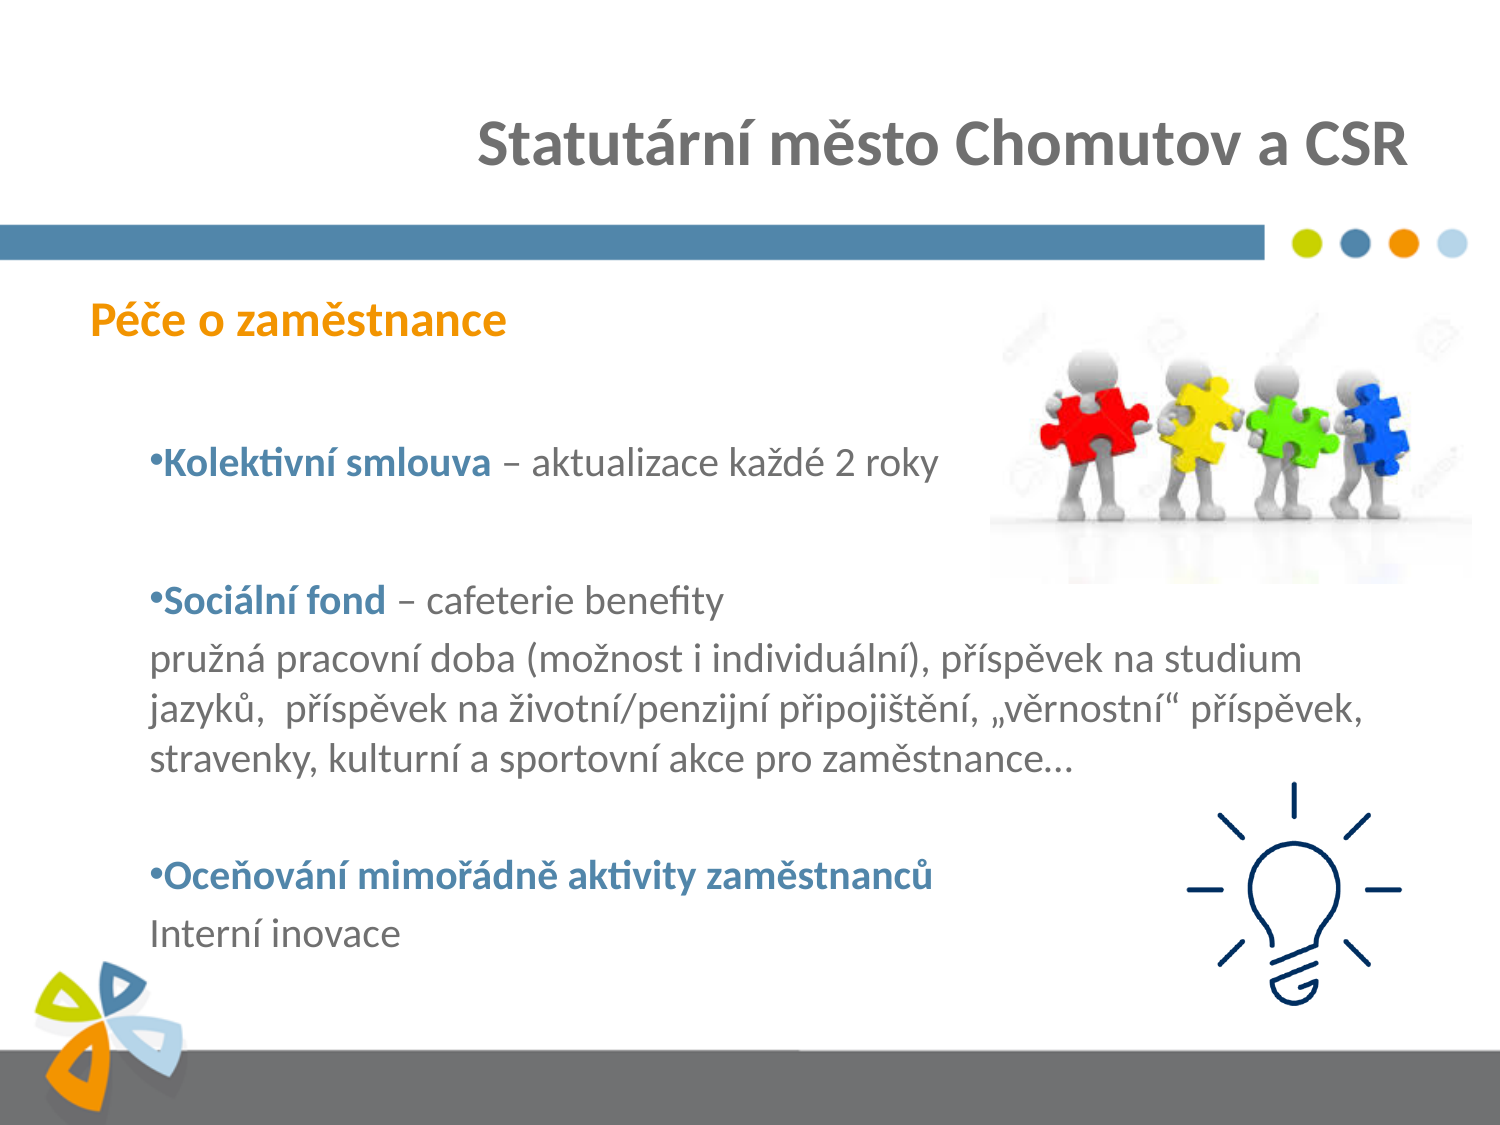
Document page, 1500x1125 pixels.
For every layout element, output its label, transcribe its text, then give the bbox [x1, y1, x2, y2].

title Statutární město Chomutov a CSR [75, 45, 1425, 233]
picture [0, 0, 1500, 1125]
list Péče o zaměstnance Kolektivní smlouva – aktualizace každé 2 roky Sociální fond – cafeterie benefity pružná pracovní doba (možnost i individuální), příspěvek na studium jazyků, příspěvek na životní/penzijní připojištění, „věrnostní“ příspěvek, stravenky, kulturní a sportovní akce pro zaměstnance… Oceňování mimořádně aktivity zaměstnanců Interní inovace [75, 278, 1425, 1012]
